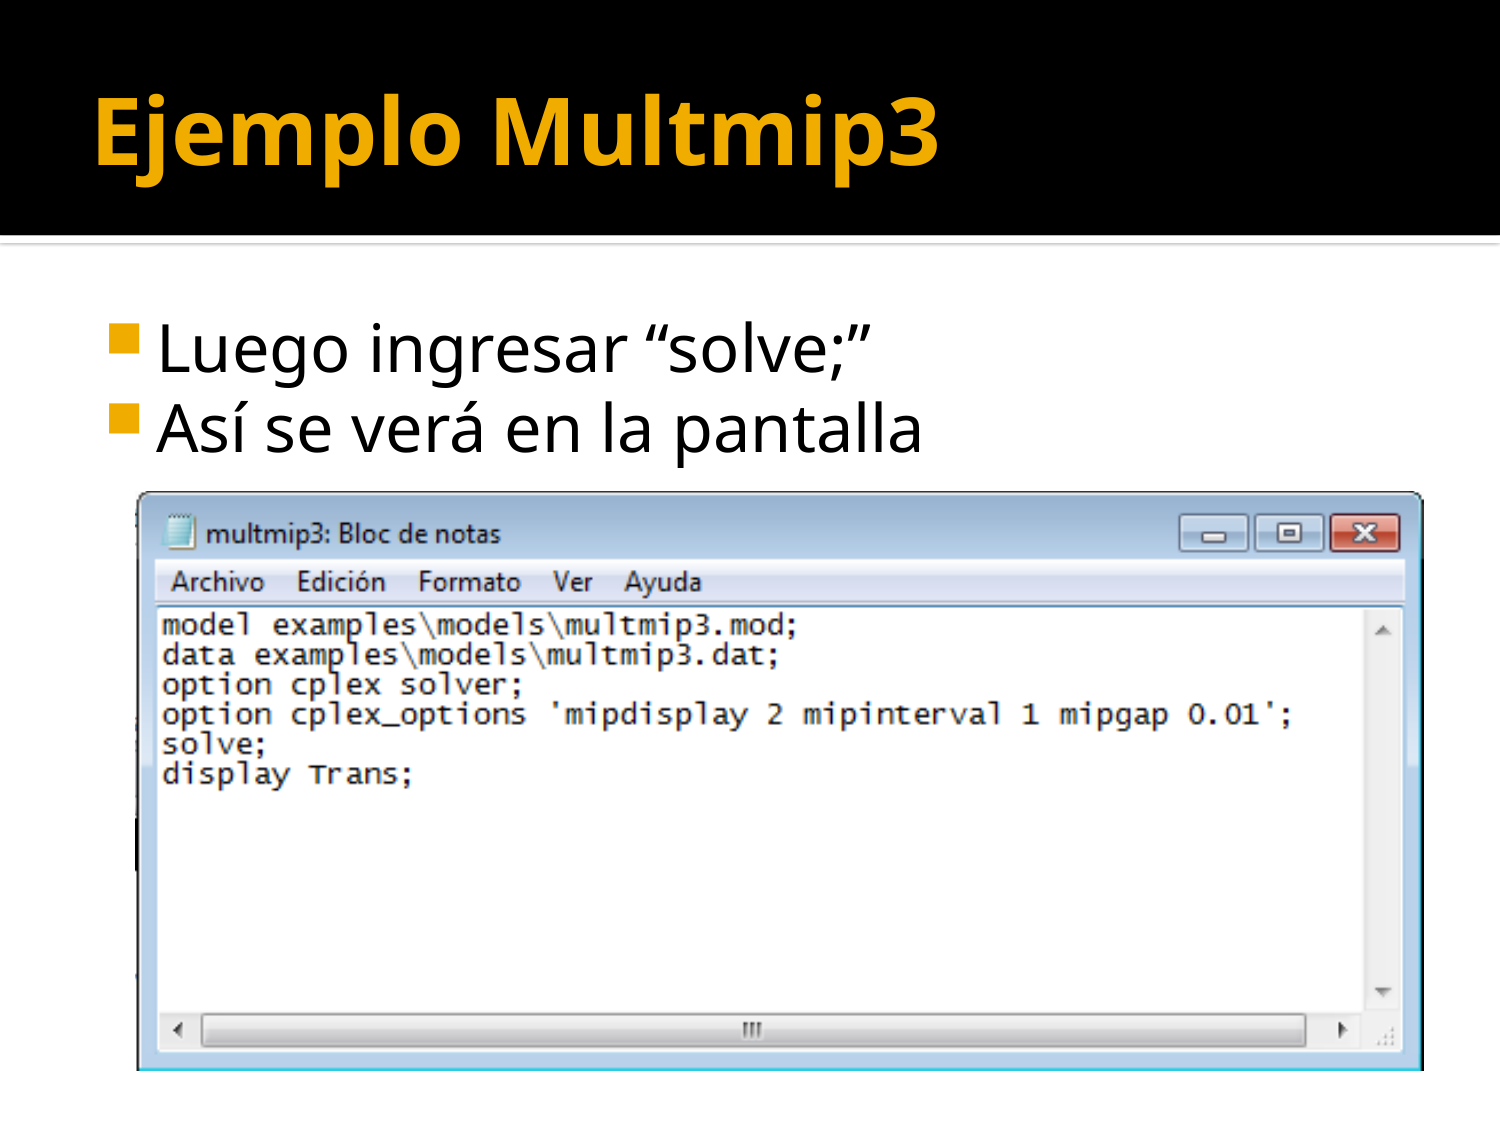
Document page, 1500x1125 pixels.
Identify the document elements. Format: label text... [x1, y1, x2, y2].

picture [135, 491, 1424, 1071]
title Ejemplo Multmip3 [75, 25, 1425, 231]
list Luego ingresar “solve;” Así se verá en la pantalla [75, 291, 1425, 1050]
